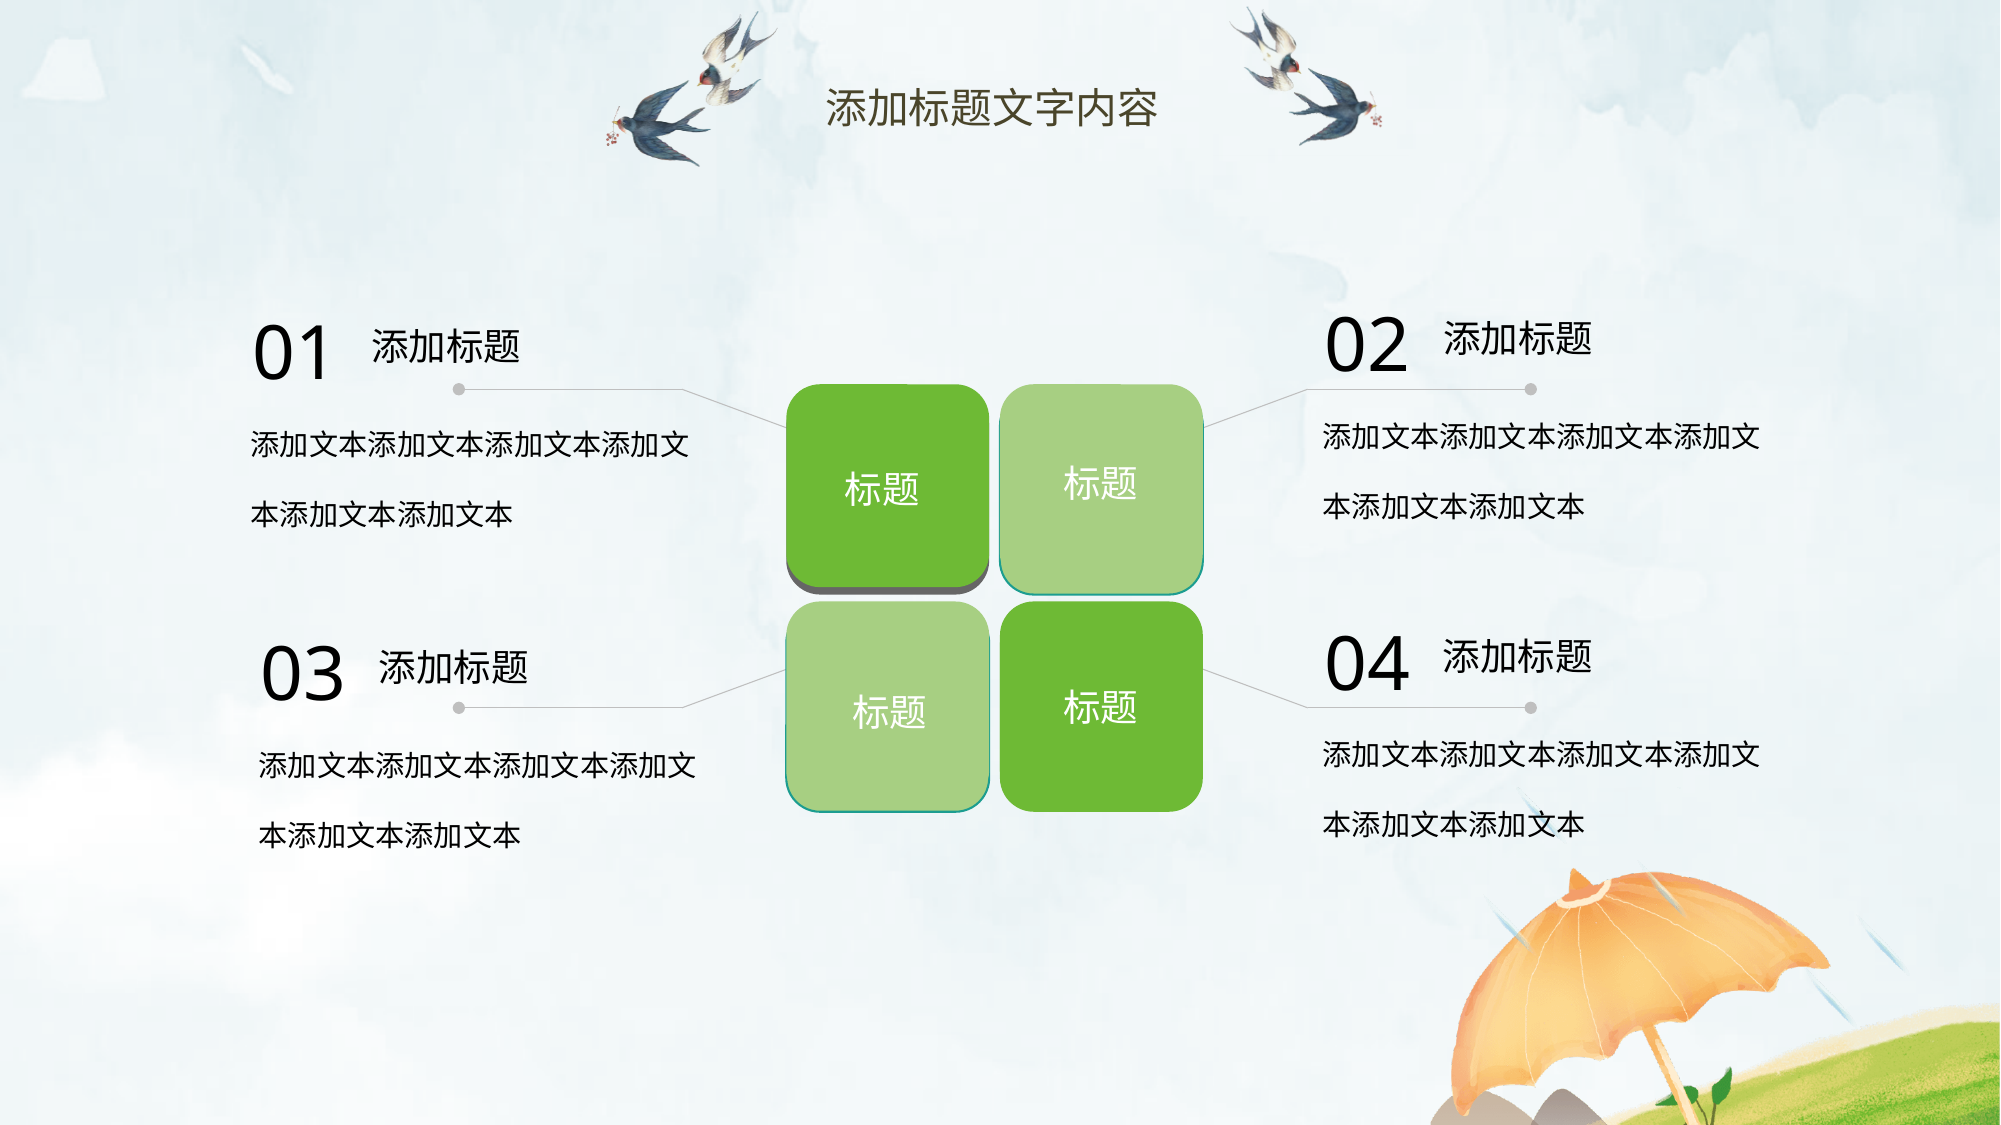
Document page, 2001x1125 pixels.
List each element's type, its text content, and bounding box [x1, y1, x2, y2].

text_box 添加标题 [363, 636, 544, 697]
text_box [786, 601, 990, 812]
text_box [1203, 389, 1531, 438]
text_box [458, 659, 786, 708]
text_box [786, 384, 990, 595]
text_box 添加标题 [1428, 307, 1608, 367]
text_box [1203, 659, 1531, 708]
text_box 02 [1309, 289, 1426, 375]
text_box 添加文本添加文本添加文本添加文本添加文本添加文本 [1307, 375, 1802, 531]
text_box 添加标题文字内容 [783, 49, 1202, 140]
text_box 添加文本添加文本添加文本添加文本添加文本添加文本 [1307, 694, 1801, 849]
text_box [999, 601, 1203, 812]
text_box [999, 384, 1203, 595]
picture [1213, 0, 1409, 163]
picture [1430, 787, 2000, 1125]
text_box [458, 389, 786, 438]
text_box 添加文本添加文本添加文本添加文本添加文本添加文本 [236, 383, 730, 539]
picture [576, 3, 796, 186]
text_box 添加文本添加文本添加文本添加文本添加文本添加文本 [243, 704, 738, 860]
text_box 01 [237, 297, 354, 383]
text_box 添加标题 [356, 315, 536, 375]
text_box 03 [245, 618, 362, 704]
text_box 添加标题 [1427, 625, 1608, 686]
text_box 04 [1309, 607, 1426, 659]
